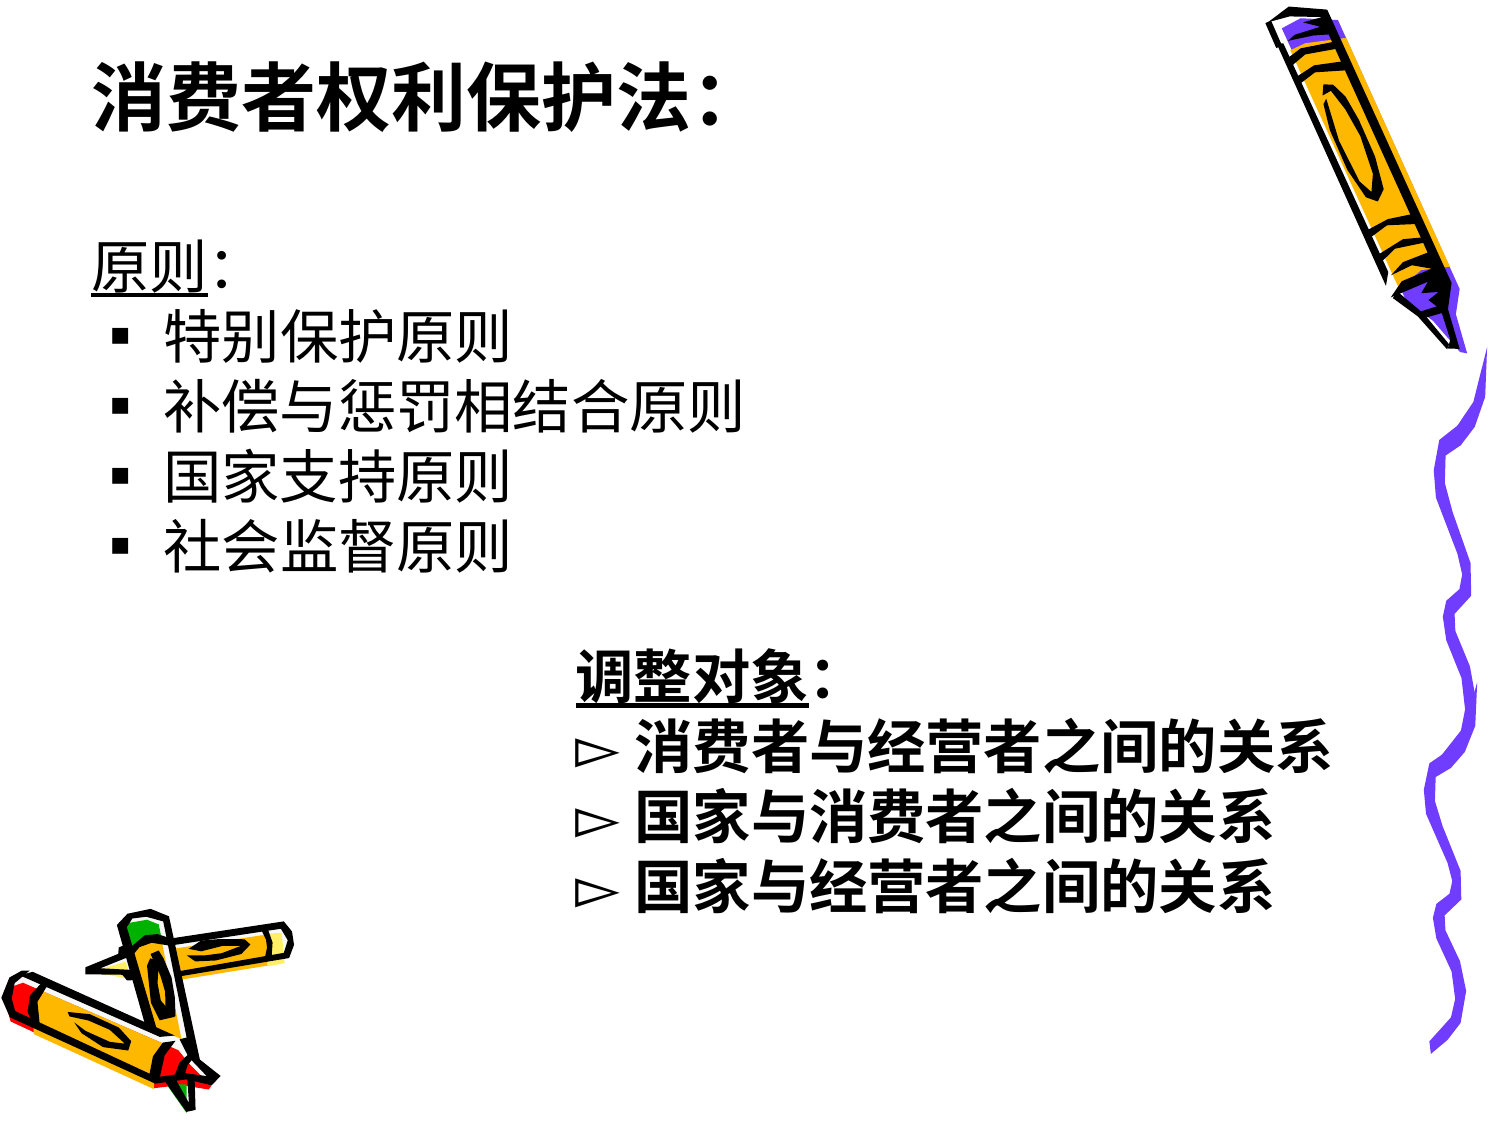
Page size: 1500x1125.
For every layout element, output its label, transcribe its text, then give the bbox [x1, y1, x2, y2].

text_box 消费者权利保护法： 原则： ▪特别保护原则 ▪补偿与惩罚相结合原则 ▪国家支持原则 ▪社会监督原则 [76, 42, 1015, 628]
text_box 调整对象： ▻消费者与经营者之间的关系 ▻国家与消费者之间的关系 ▻国家与经营者之间的关系 [561, 633, 1447, 928]
